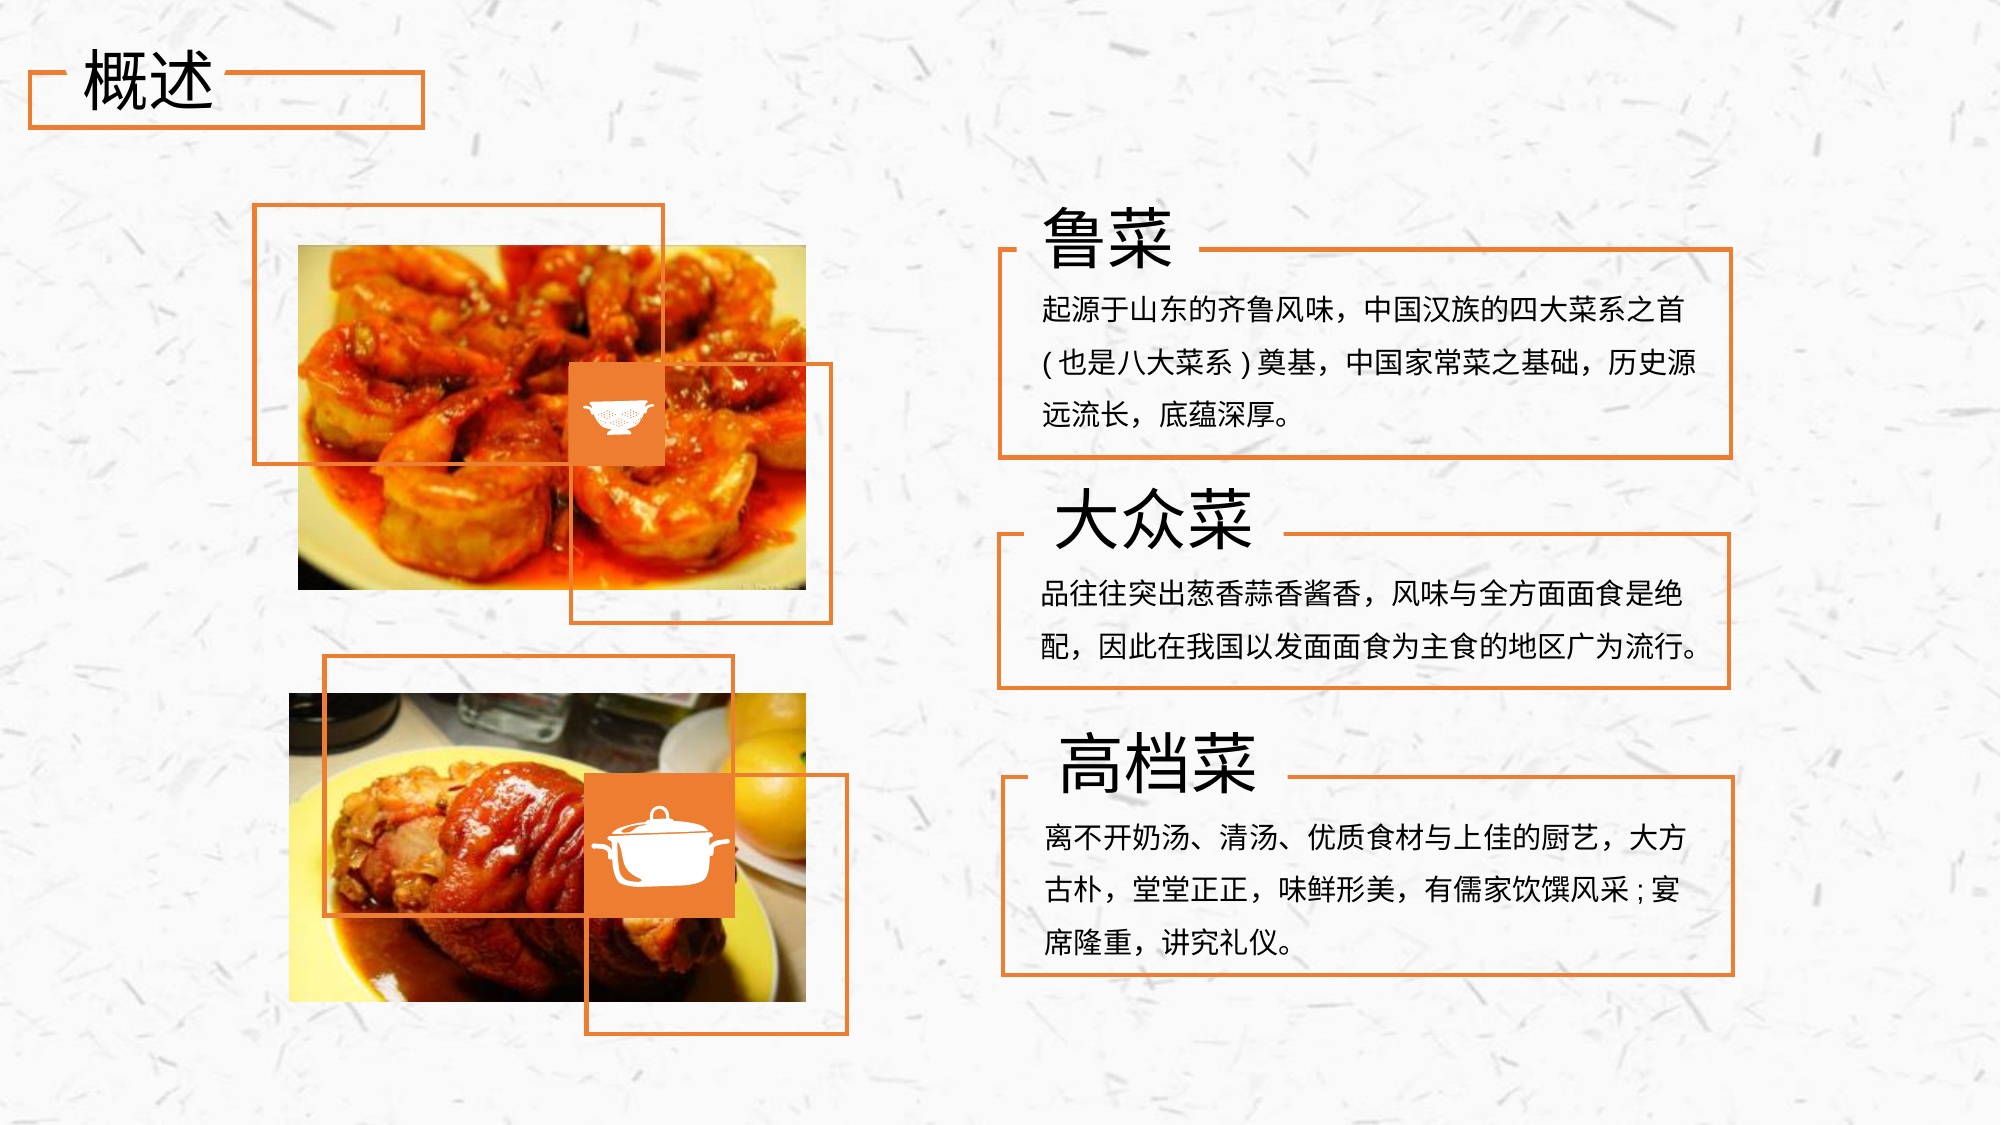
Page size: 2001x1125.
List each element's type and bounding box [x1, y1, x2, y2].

text_box [1000, 189, 1731, 458]
text_box [1002, 714, 1734, 975]
text_box [289, 656, 847, 1035]
text_box [612, 787, 703, 915]
text_box [254, 204, 832, 624]
text_box [998, 470, 1730, 688]
text_box [30, 0, 424, 128]
picture [0, 0, 2001, 1125]
